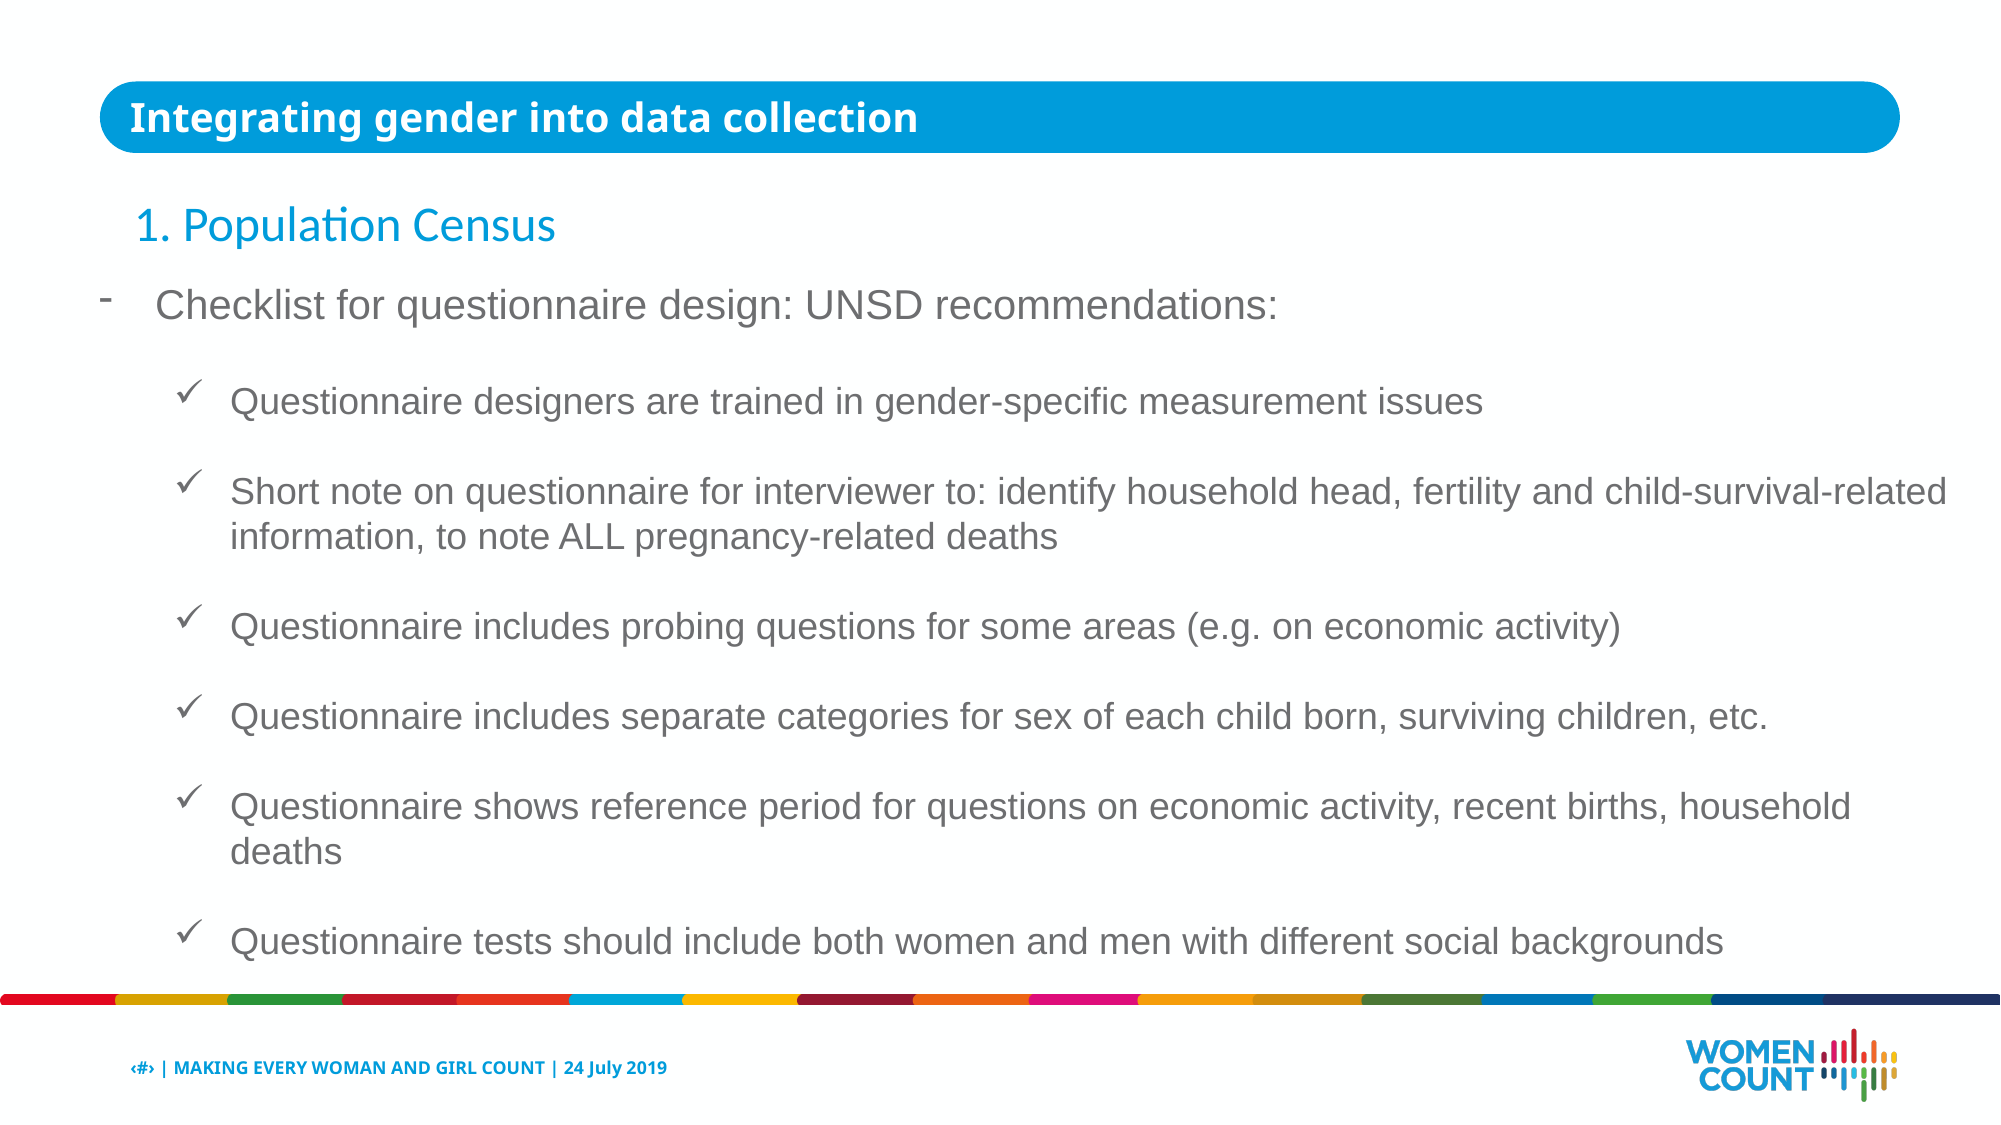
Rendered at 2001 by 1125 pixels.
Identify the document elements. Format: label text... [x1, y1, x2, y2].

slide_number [130, 1070, 1198, 1078]
list Integrating gender into data collection [130, 92, 1872, 142]
text_box 1. Population Census [119, 184, 583, 260]
text_box Checklist for questionnaire design: UNSD recommendations: Questionnaire designers are trained in gender-specific measurement issues Short note on questionnaire for interviewer to: identify household head, fertility and child-survival-related information, to note ALL pregnancy-related deaths Questionnaire includes probing questions for some areas (e.g. on economic activity) Questionnaire includes separate categories for sex of each child born, surviving children, etc. Questionnaire shows reference period for questions on economic activity, recent births, household deaths Questionnaire tests should include both women and men with different social backgrounds [84, 270, 1974, 1070]
